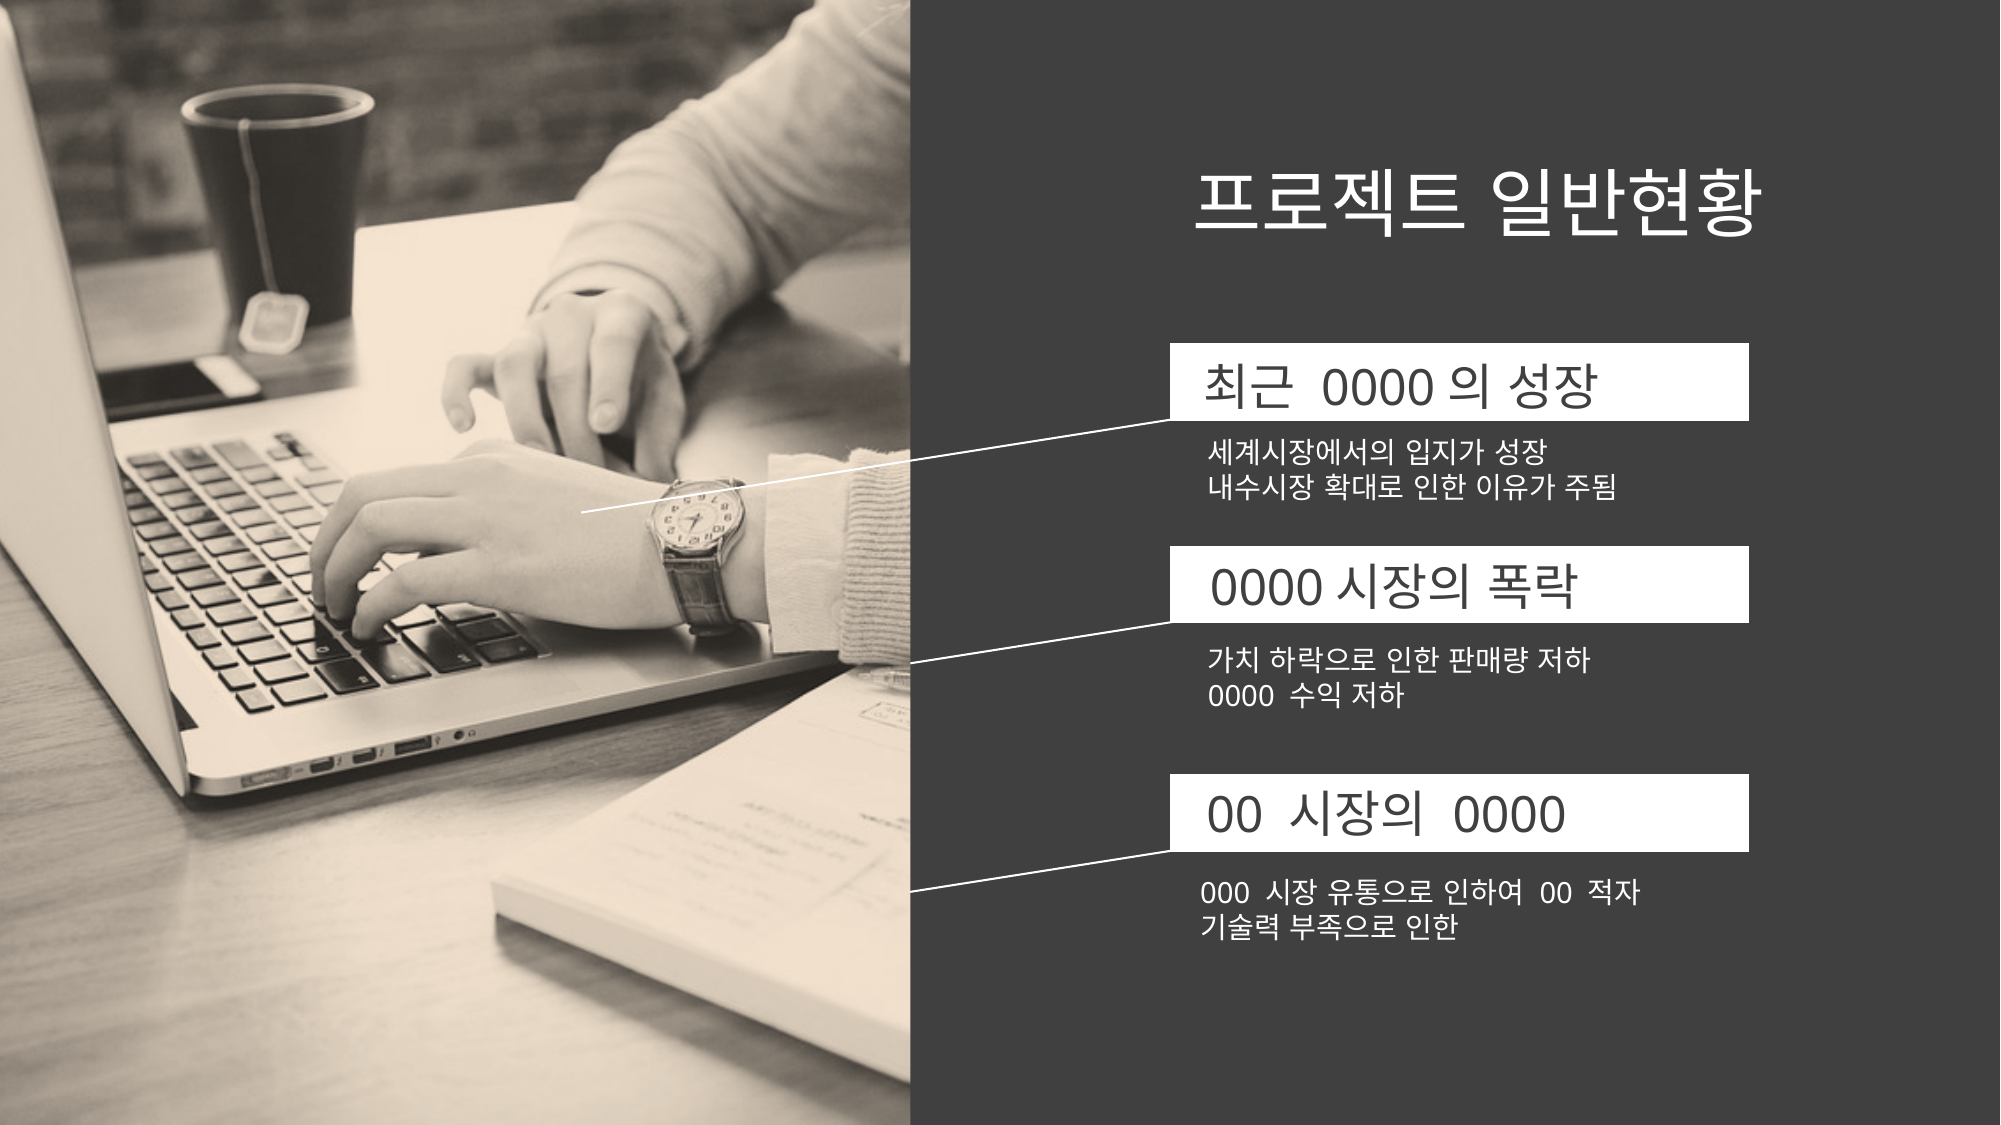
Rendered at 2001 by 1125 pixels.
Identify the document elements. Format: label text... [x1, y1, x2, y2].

text_box 세계시장에서의 입지가 성장 내수시장 확대로 인한 이유가 주됨 [1193, 427, 1634, 513]
text_box [911, 546, 1749, 665]
text_box 프로젝트 일반현황 [1177, 149, 1781, 254]
text_box 00 시장의 0000 [1191, 775, 1582, 851]
text_box 000 시장 유통으로 인하여 00 적자 기술력 부족으로 인한 [1185, 866, 1657, 952]
text_box 0000시장의 폭락 [1195, 548, 1595, 623]
text_box [911, 343, 1749, 462]
picture [0, 0, 911, 1125]
text_box [911, 774, 1749, 893]
text_box 최근 0000의 성장 [1188, 347, 1614, 423]
text_box 가치 하락으로 인한 판매량 저하 0000 수익 저하 [1193, 634, 1607, 720]
